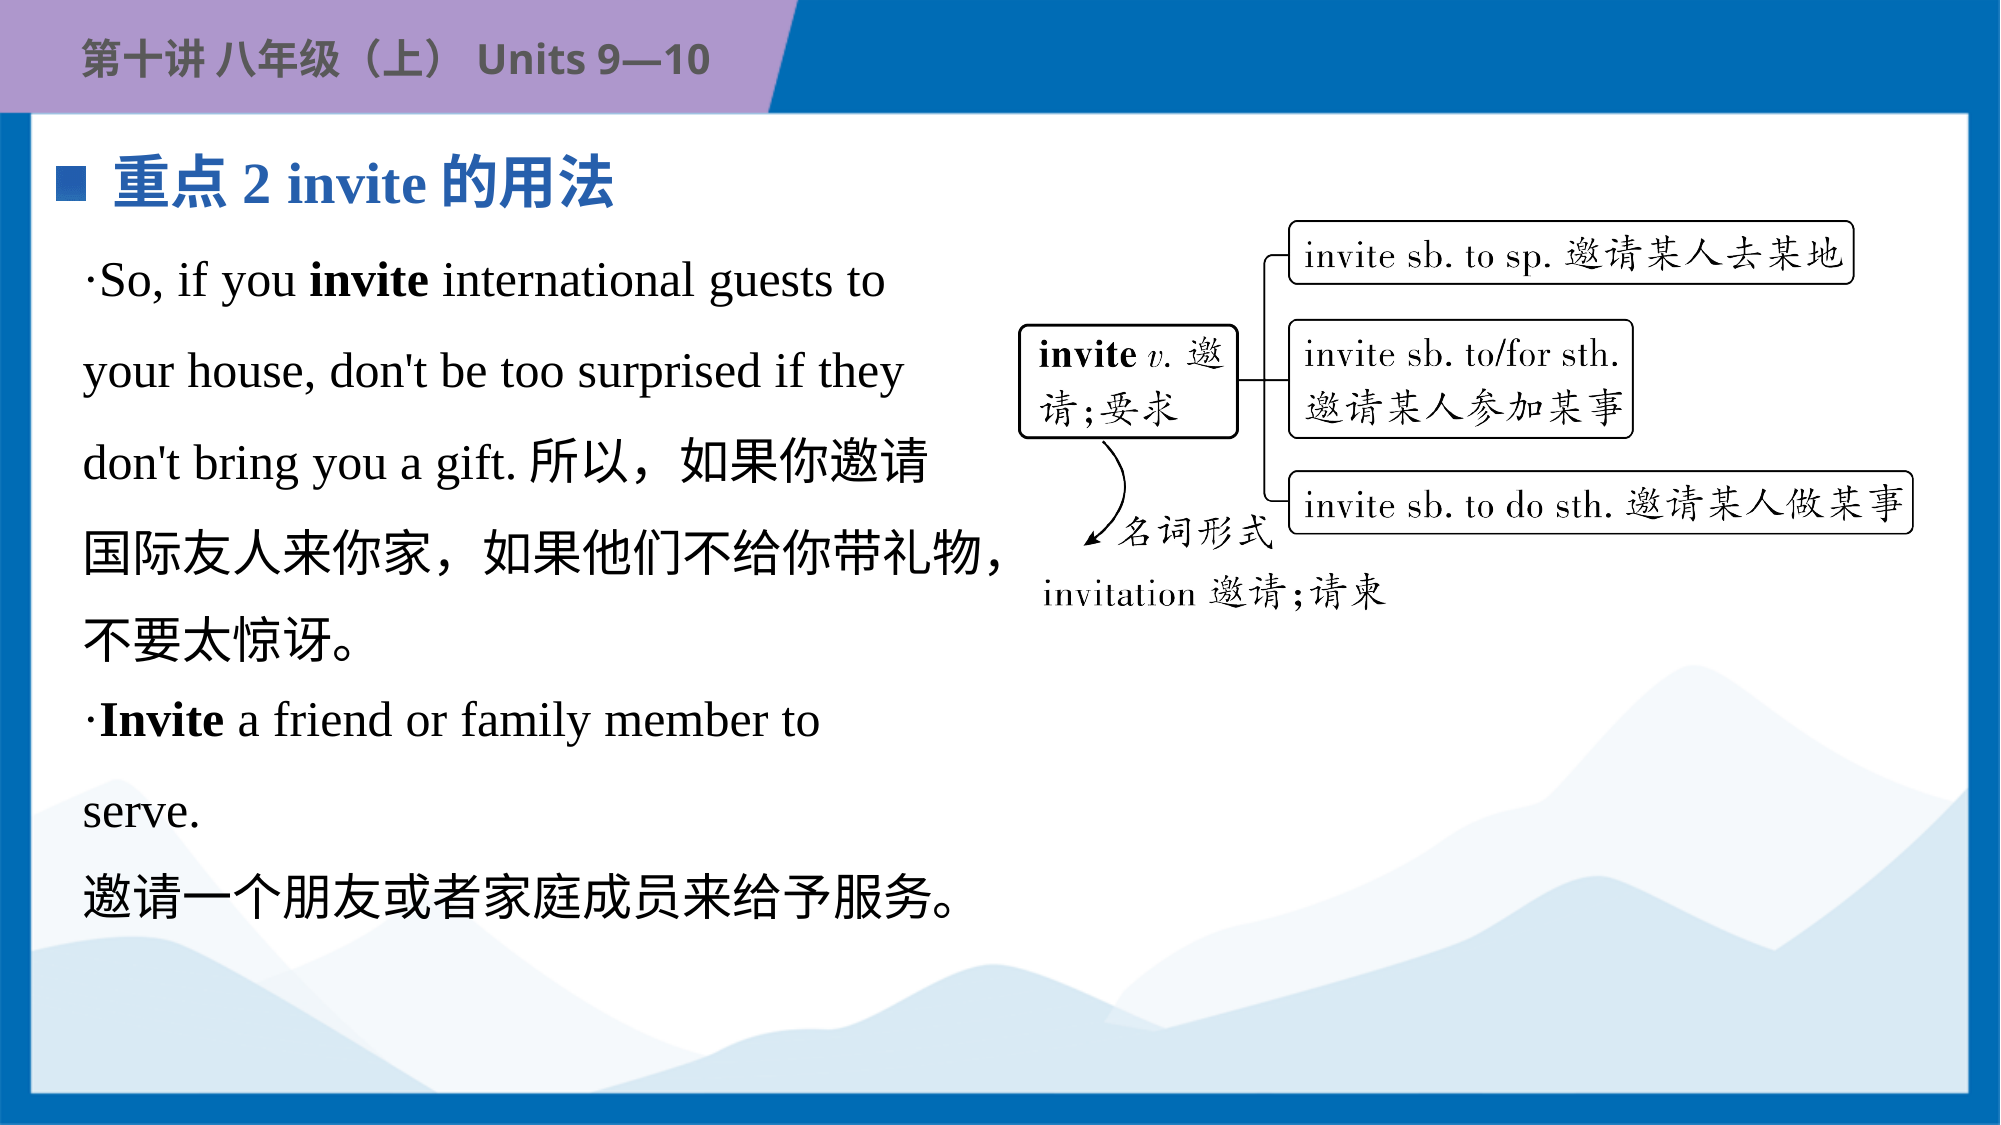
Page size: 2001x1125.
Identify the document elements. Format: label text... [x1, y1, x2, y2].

text_box ·Invite a friend or family member to serve. 邀请一个朋友或者家庭成员来给予服务。 [82, 654, 1918, 916]
picture [0, 0, 2000, 1125]
text_box ·So, if you invite international guests to your house, don't be too surprised if they don't bring you a gift.所以，如果你邀请 国际友人来你家，如果他们不给你带礼物， 不要太惊讶。 [82, 214, 1001, 654]
text_box 重点2 invite的用法 [112, 144, 1917, 215]
